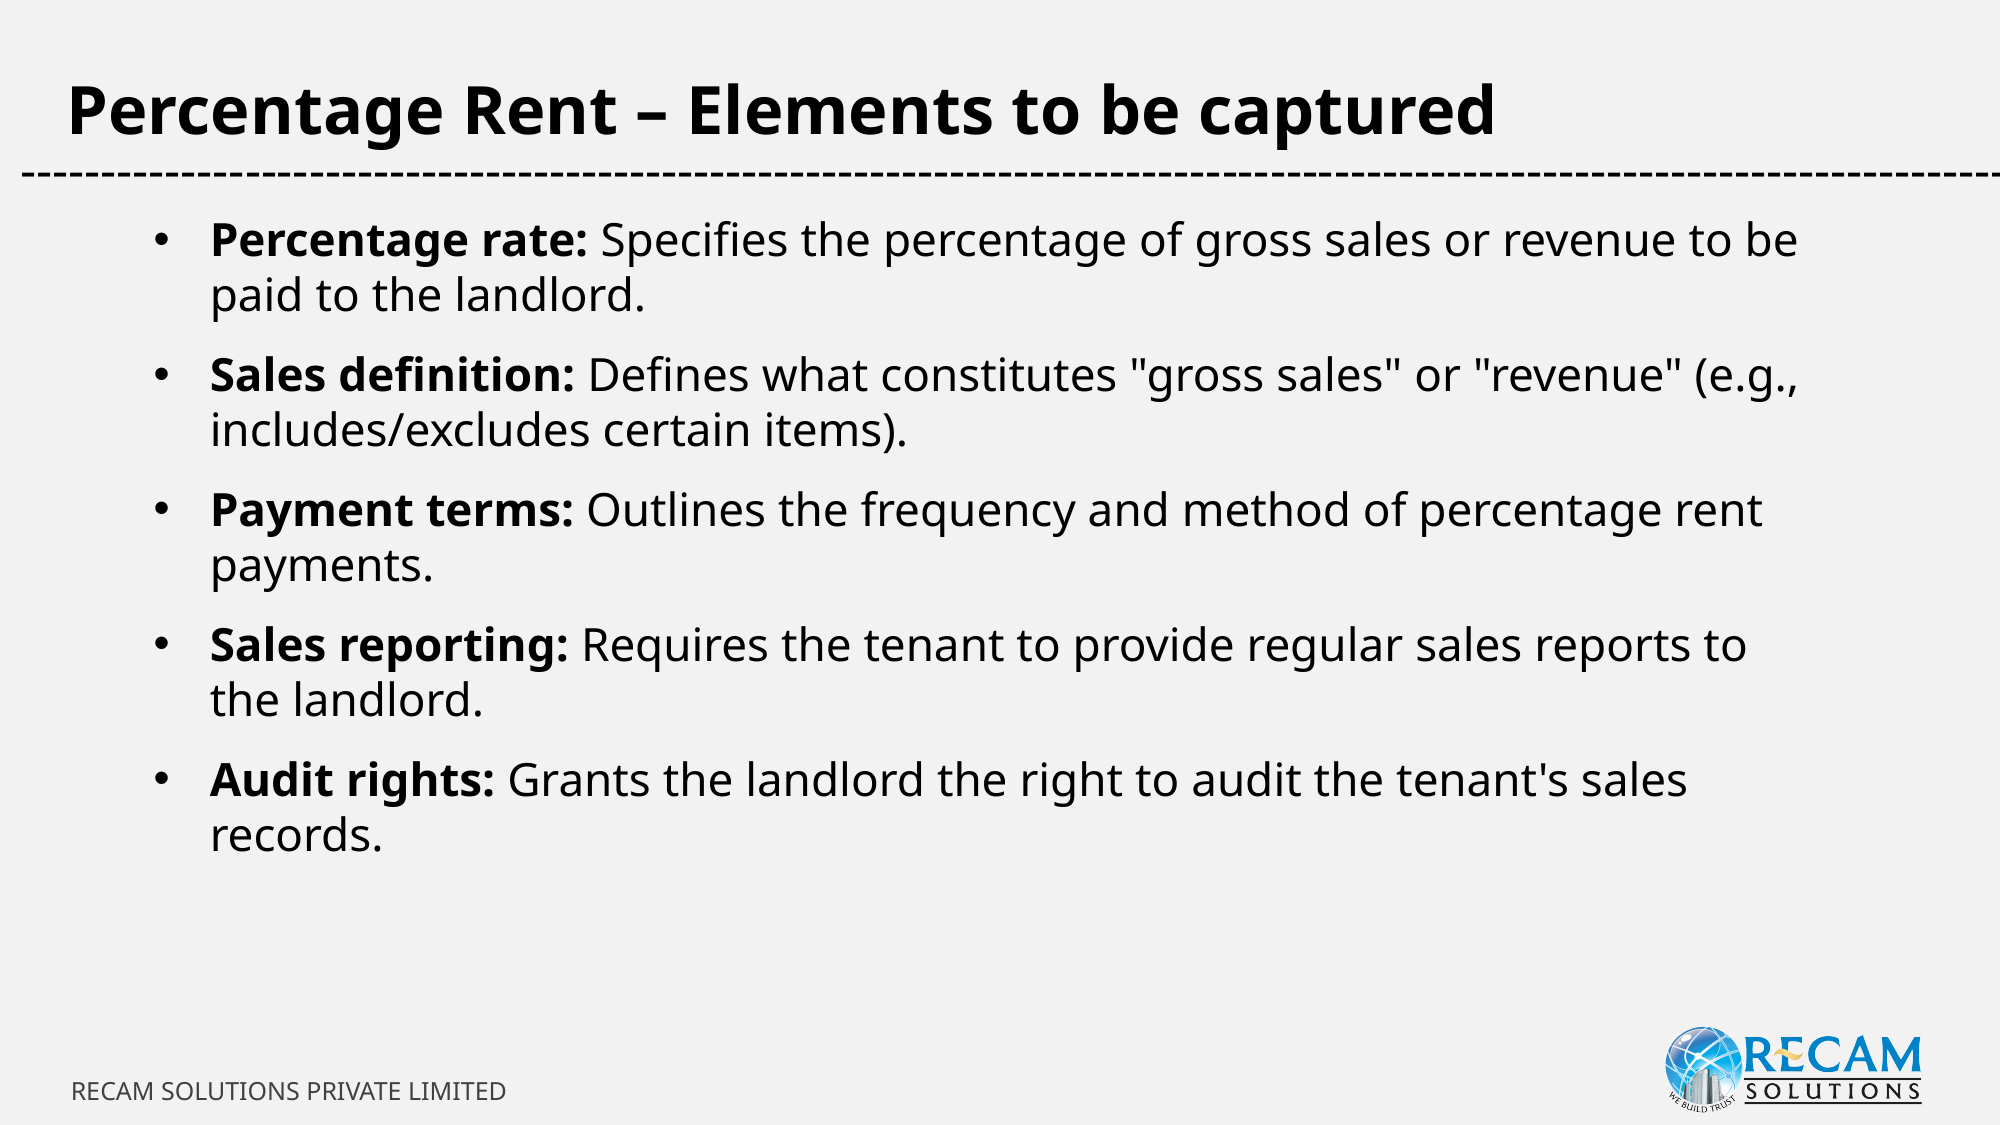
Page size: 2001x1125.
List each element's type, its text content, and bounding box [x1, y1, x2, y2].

footer RECAM SOLUTIONS PRIVATE LIMITED [70, 1073, 971, 1107]
text_box ----------------------------------------------------------------------------------------------------------------------------- [6, 131, 2000, 207]
text_box Percentage rate: Specifies the percentage of gross sales or revenue to be paid to the landlord. Sales definition: Defines what constitutes "gross sales" or "revenue" (e.g., includes/excludes certain items). Payment terms: Outlines the frequency and method of percentage rent payments. Sales reporting: Requires the tenant to provide regular sales reports to the landlord. Audit rights: Grants the landlord the right to audit the tenant's sales records. [138, 203, 1842, 868]
picture [1652, 1014, 1935, 1125]
text_box Percentage Rent – Elements to be captured [51, 60, 1979, 131]
